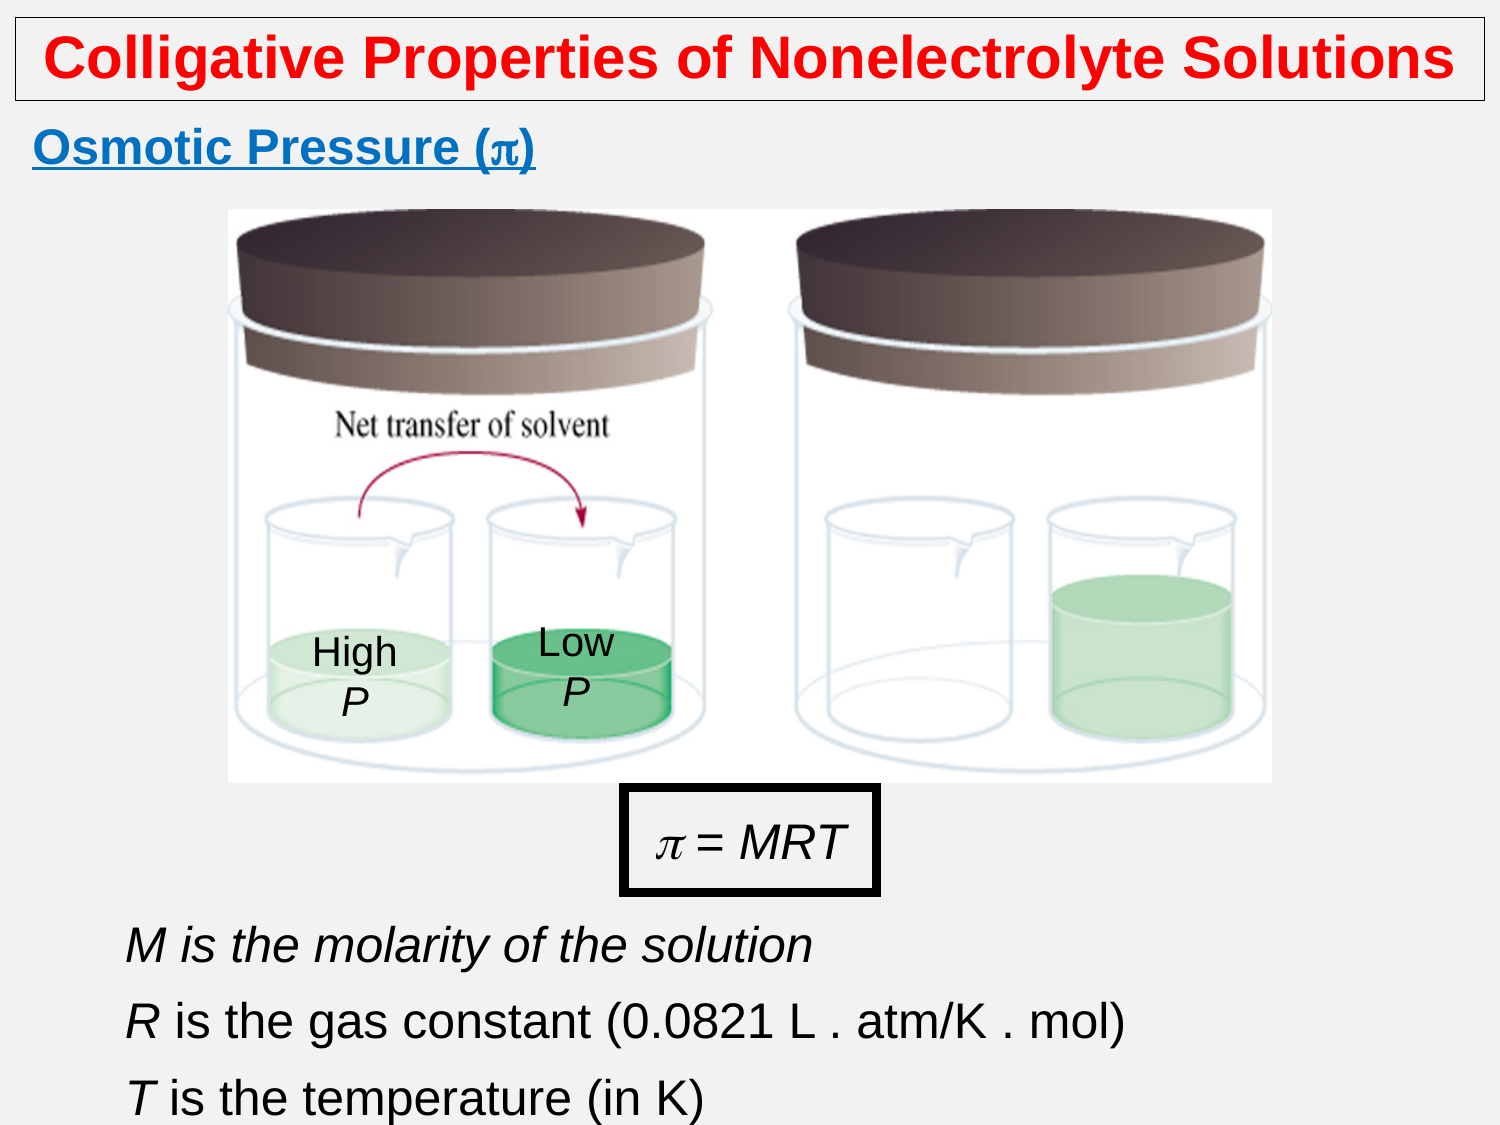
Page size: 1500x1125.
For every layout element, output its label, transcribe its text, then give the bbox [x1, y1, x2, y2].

text_box T is the temperature (in K) [110, 1057, 721, 1125]
text_box M is the molarity of the solution [110, 905, 830, 980]
text_box Osmotic Pressure (p) [17, 107, 551, 182]
title Colligative Properties of Nonelectrolyte Solutions [15, 17, 1485, 101]
text_box p = MRT [623, 787, 877, 893]
text_box R is the gas constant (0.0821 L . atm/K . mol) [109, 981, 1208, 1056]
picture [227, 209, 1273, 783]
